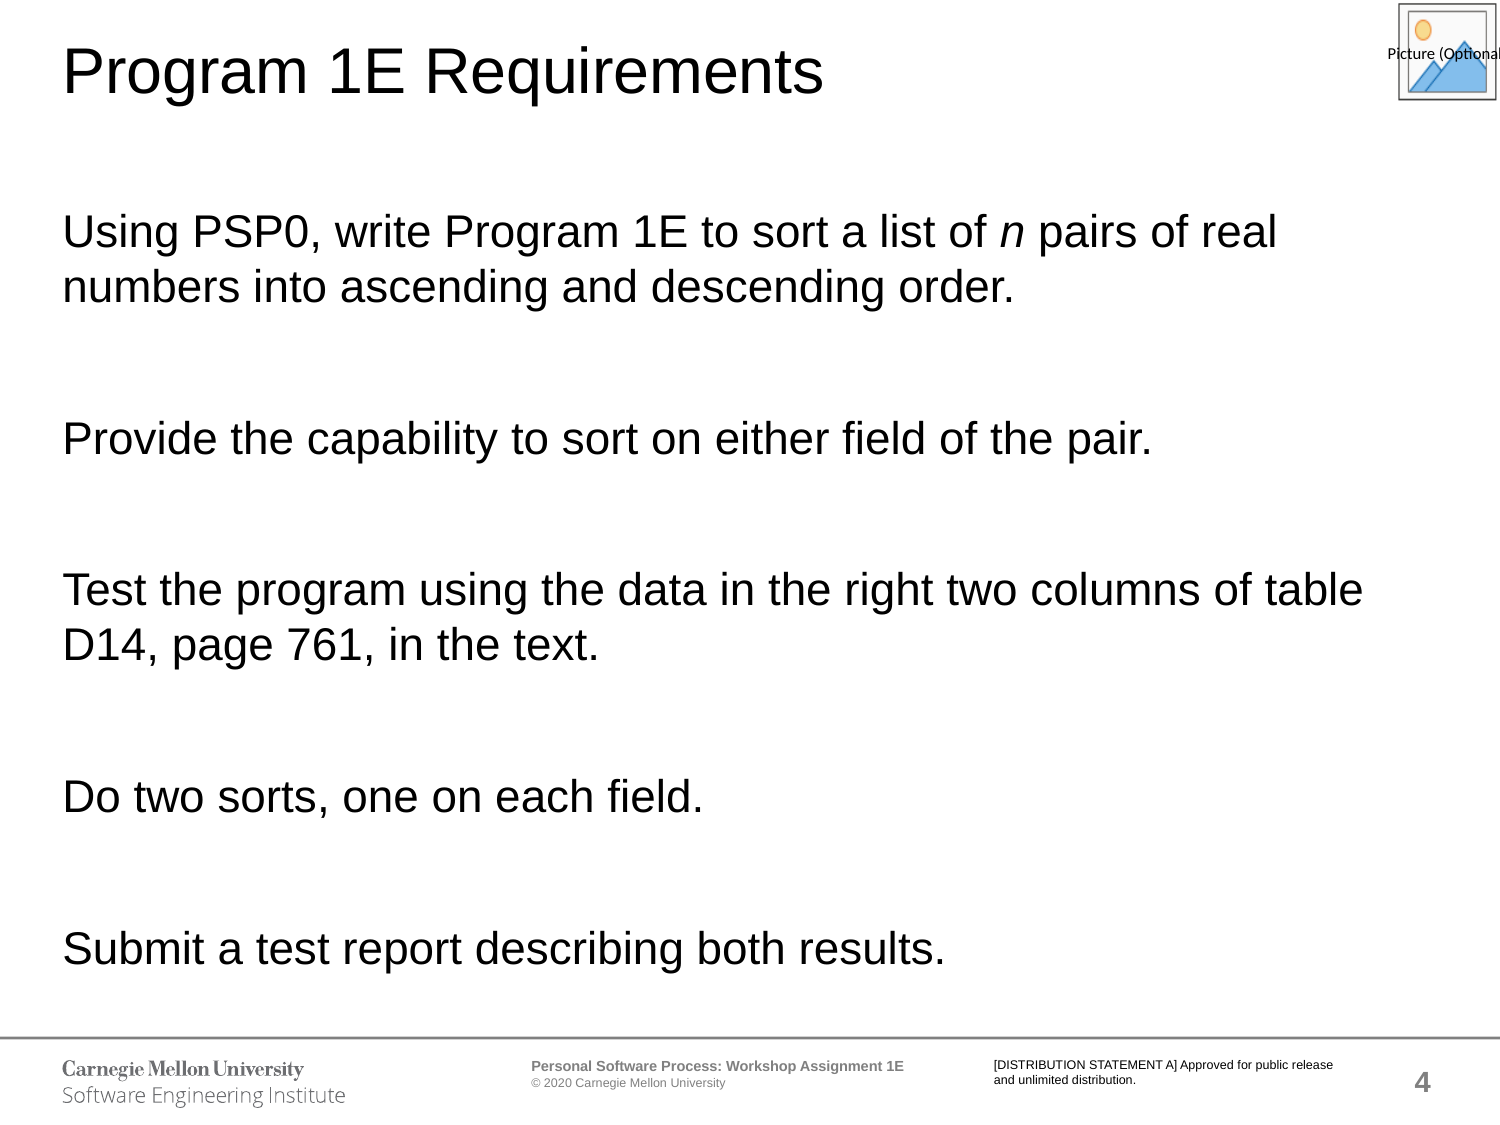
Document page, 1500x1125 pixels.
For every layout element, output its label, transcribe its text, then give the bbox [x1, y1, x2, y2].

picture [1394, 0, 1500, 105]
list Using PSP0, write Program 1E to sort a list of n pairs of real numbers into ascending and descending order. Provide the capability to sort on either field of the pair. Test the program using the data in the right two columns of table D14, page 761, in the text. Do two sorts, one on each field. Submit a test report describing both results. [62, 201, 1431, 1000]
title Program 1E Requirements [62, 37, 1338, 182]
